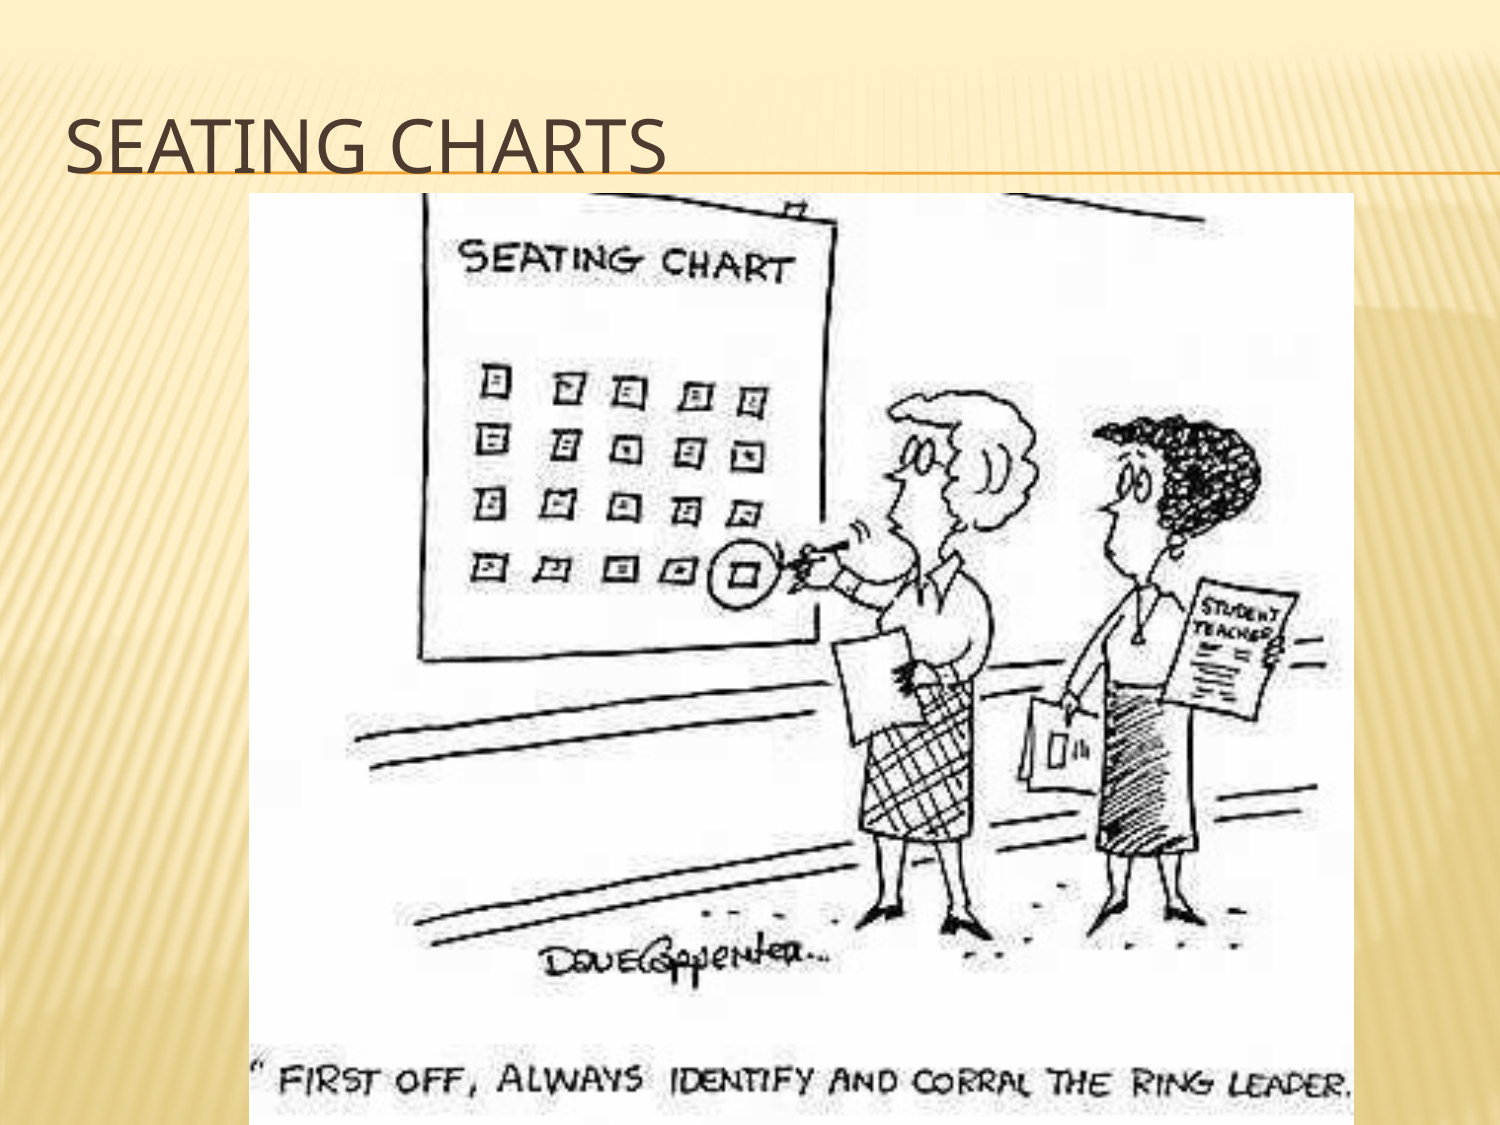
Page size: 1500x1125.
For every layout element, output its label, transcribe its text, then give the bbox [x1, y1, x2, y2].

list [249, 192, 1354, 1125]
title Seating charts [50, 75, 1475, 213]
